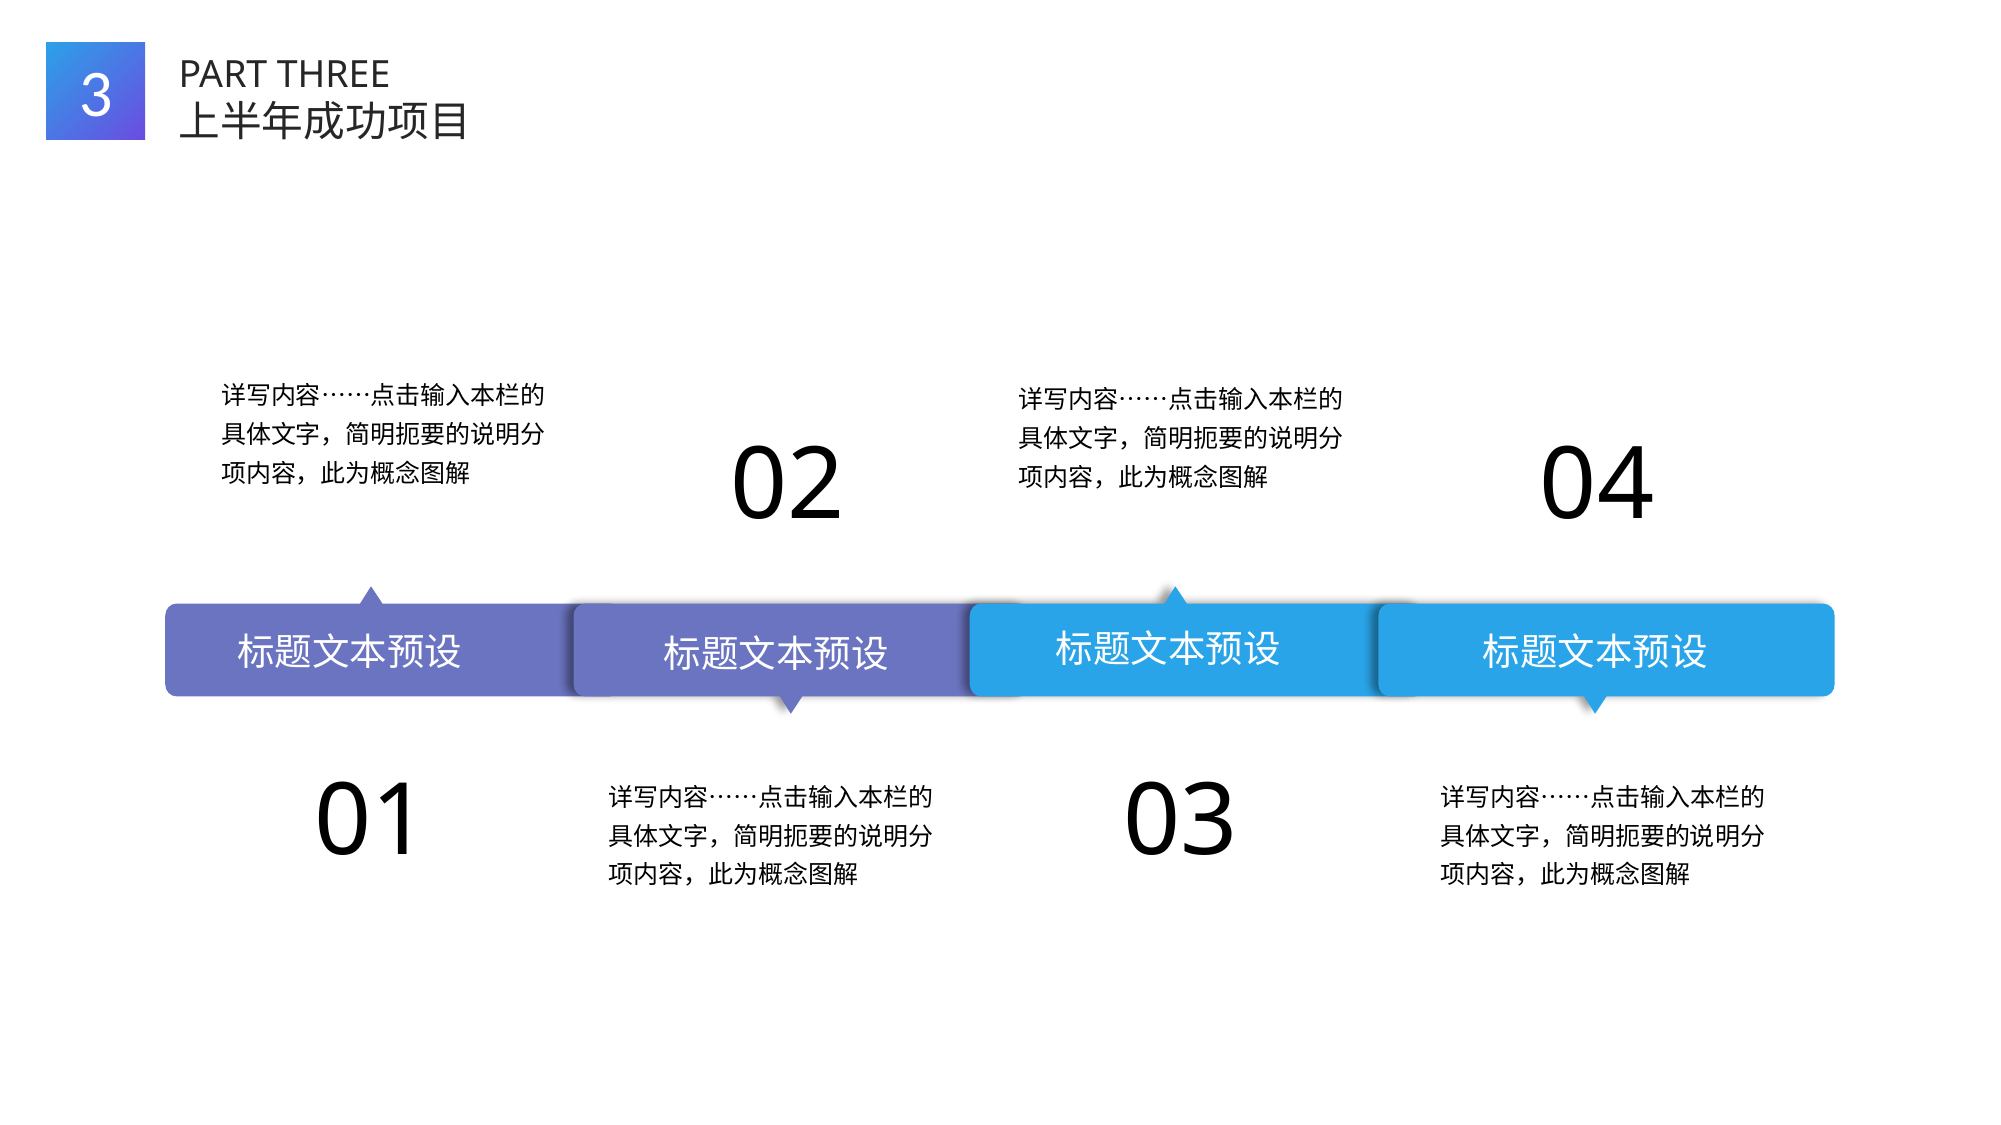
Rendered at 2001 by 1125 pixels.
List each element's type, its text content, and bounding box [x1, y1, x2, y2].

text_box 01 [299, 746, 444, 882]
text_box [165, 586, 622, 697]
text_box 标题文本预设 [649, 622, 904, 683]
text_box 详写内容……点击输入本栏的具体文字，简明扼要的说明分项内容，此为概念图解 [206, 363, 581, 495]
text_box 详写内容……点击输入本栏的具体文字，简明扼要的说明分项内容，此为概念图解 [1425, 764, 1801, 897]
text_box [969, 586, 1426, 697]
text_box 04 [1525, 411, 1670, 546]
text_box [46, 42, 516, 153]
text_box 详写内容……点击输入本栏的具体文字，简明扼要的说明分项内容，此为概念图解 [594, 764, 969, 897]
text_box [582, 602, 965, 716]
text_box 02 [715, 411, 860, 546]
text_box 详写内容……点击输入本栏的具体文字，简明扼要的说明分项内容，此为概念图解 [1004, 366, 1379, 499]
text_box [1378, 603, 1835, 714]
text_box 03 [1108, 746, 1253, 882]
